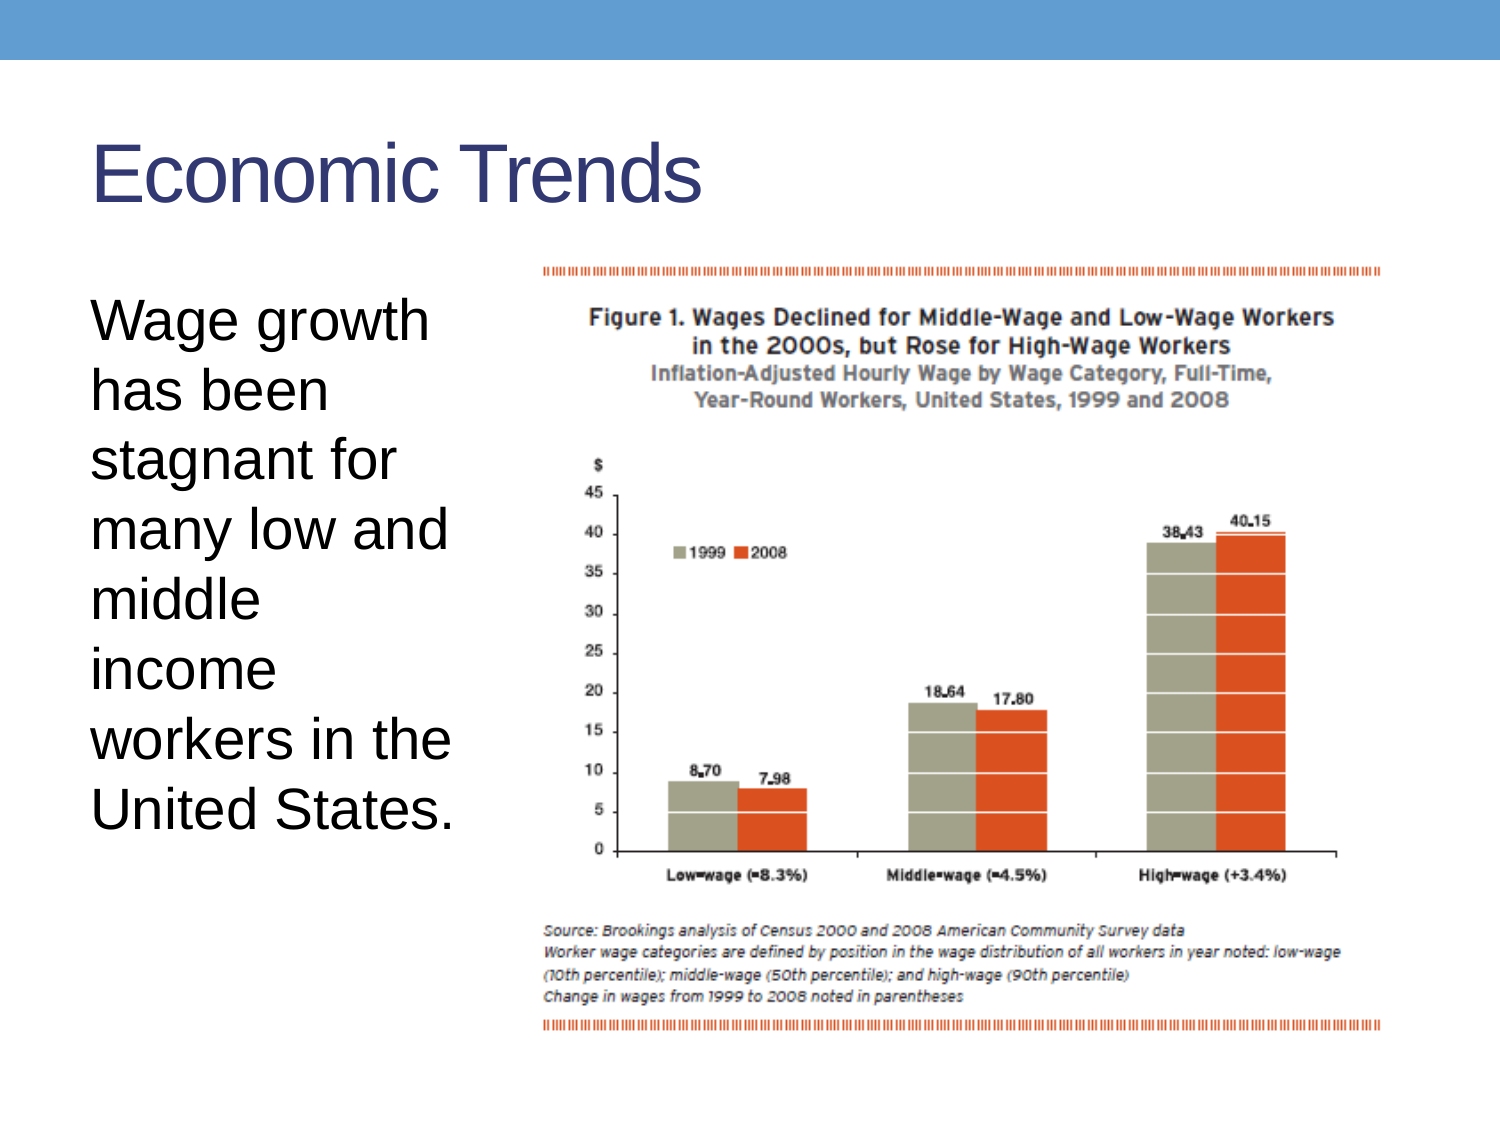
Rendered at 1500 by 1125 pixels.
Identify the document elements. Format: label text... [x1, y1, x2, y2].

title Economic Trends [75, 87, 1425, 250]
picture [512, 237, 1414, 1061]
list Wage growth has been stagnant for many low and middle income workers in the United States. [75, 274, 475, 1049]
